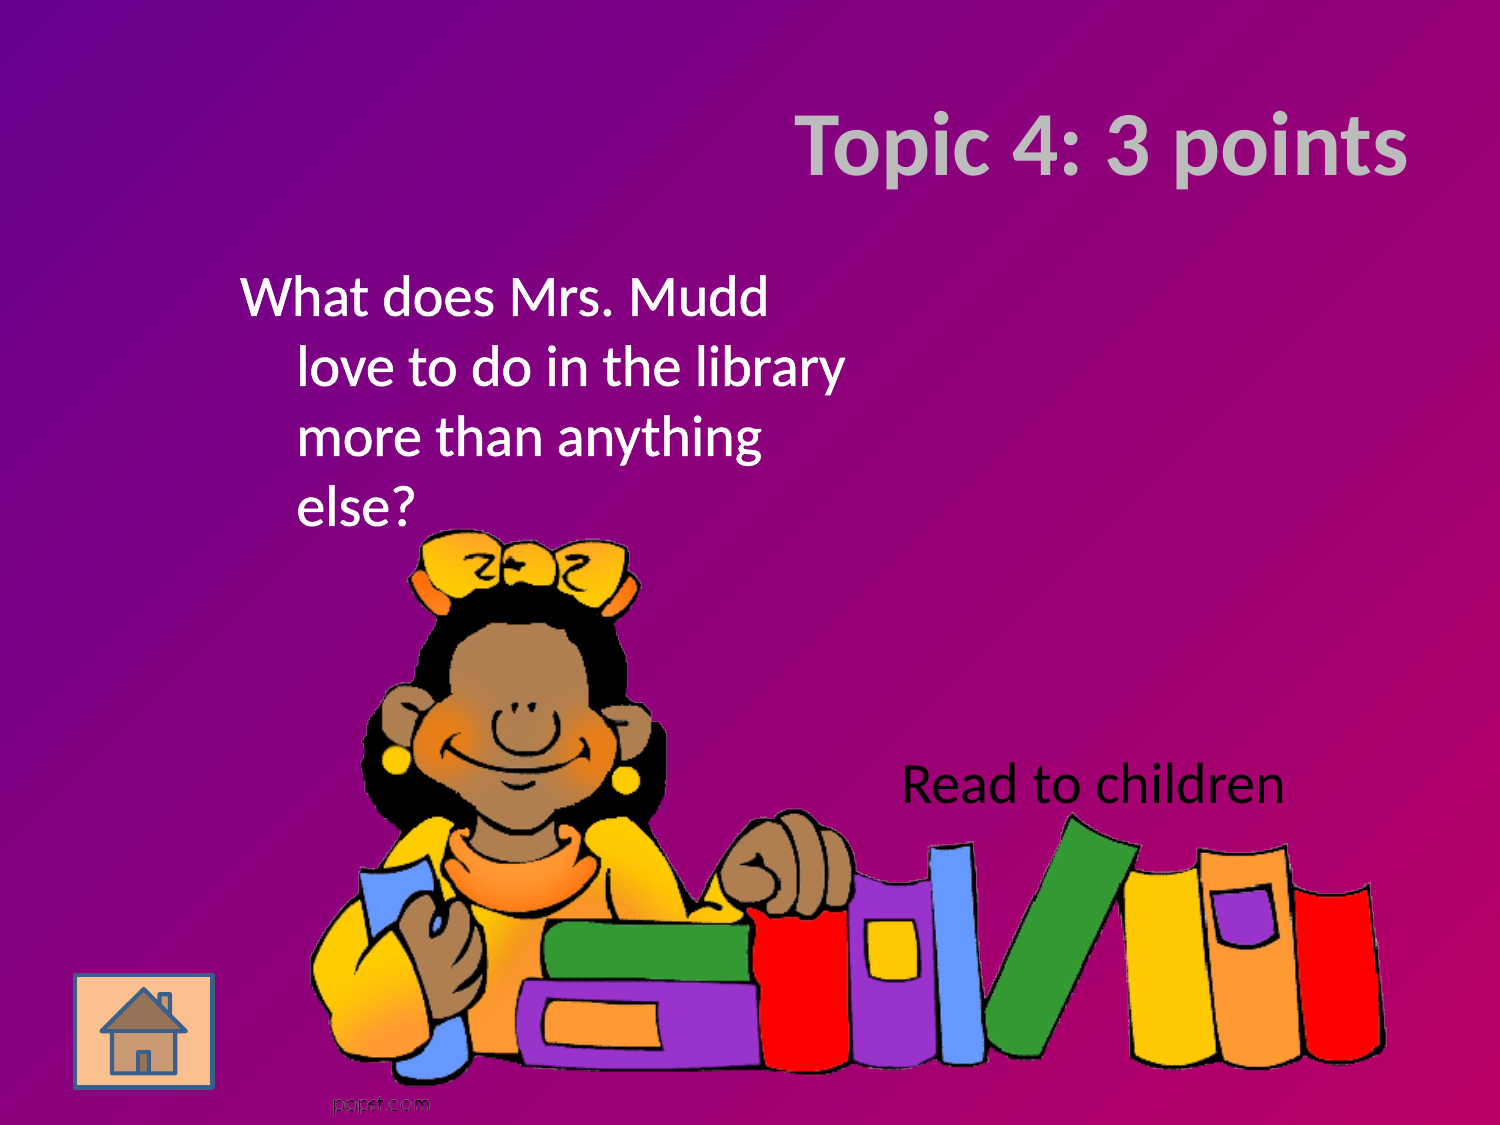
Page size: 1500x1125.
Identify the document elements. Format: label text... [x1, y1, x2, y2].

title Topic 4: 3 points [75, 45, 1425, 233]
picture [287, 505, 1413, 1125]
list What does Mrs. Mudd love to do in the library more than anything else? [225, 249, 888, 993]
text_box [73, 973, 215, 1090]
list Read to children [1416, 737, 1425, 1005]
